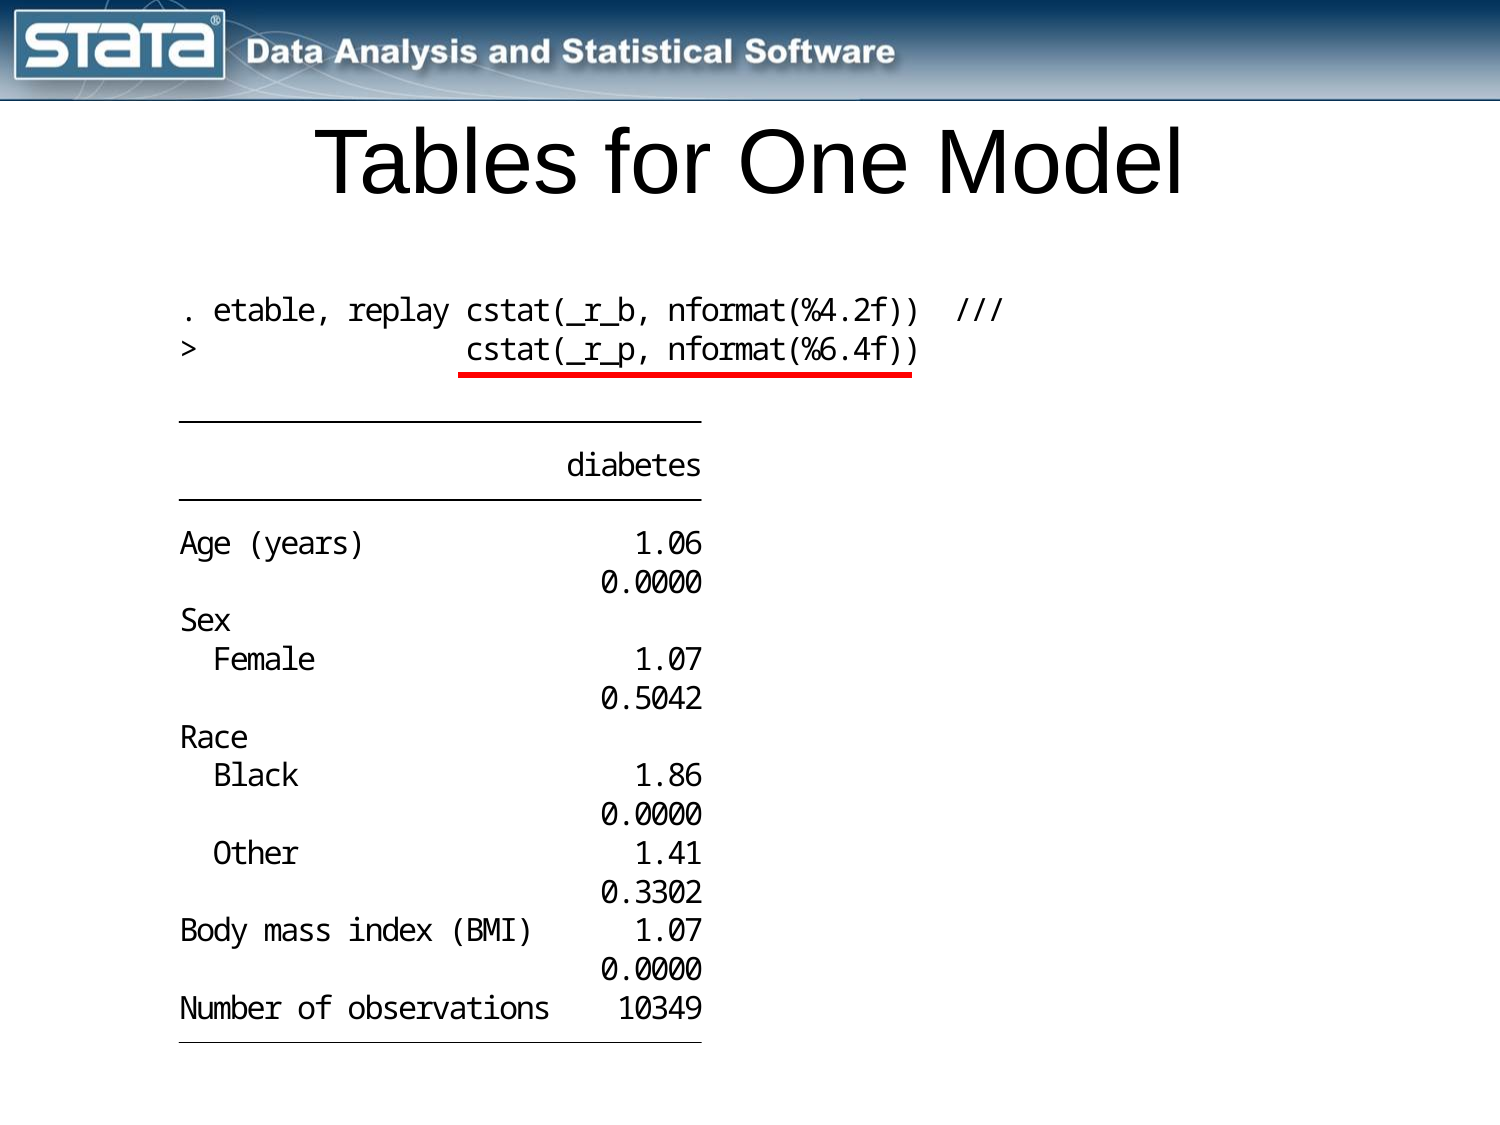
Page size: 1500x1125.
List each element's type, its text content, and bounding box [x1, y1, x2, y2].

title Tables for One Model [0, 108, 1500, 213]
picture [162, 287, 1038, 1063]
picture [0, 0, 1500, 102]
